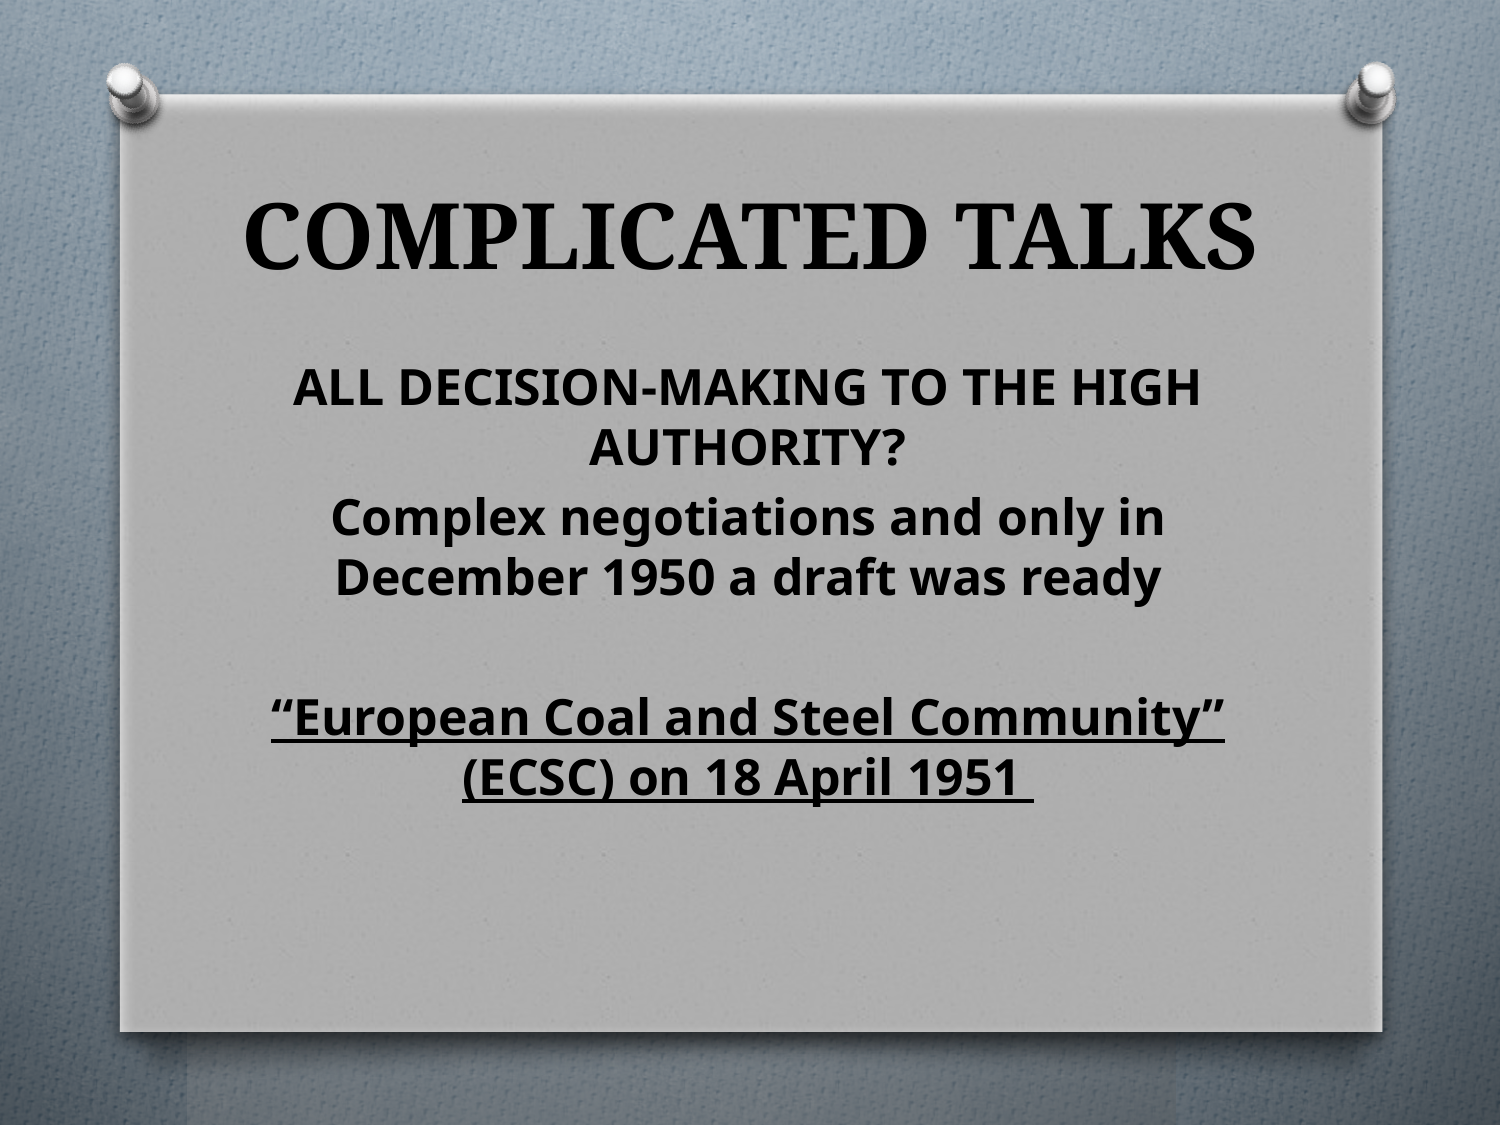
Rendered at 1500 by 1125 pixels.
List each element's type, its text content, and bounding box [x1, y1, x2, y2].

picture [75, 29, 198, 153]
title COMPLICATED TALKS [179, 134, 1323, 332]
picture [1317, 35, 1439, 156]
list ALL DECISION-MAKING TO THE HIGH AUTHORITY? Complex negotiations and only in December 1950 a draft was ready “European Coal and Steel Community” (ECSC) on 18 April 1951 [240, 347, 1257, 939]
